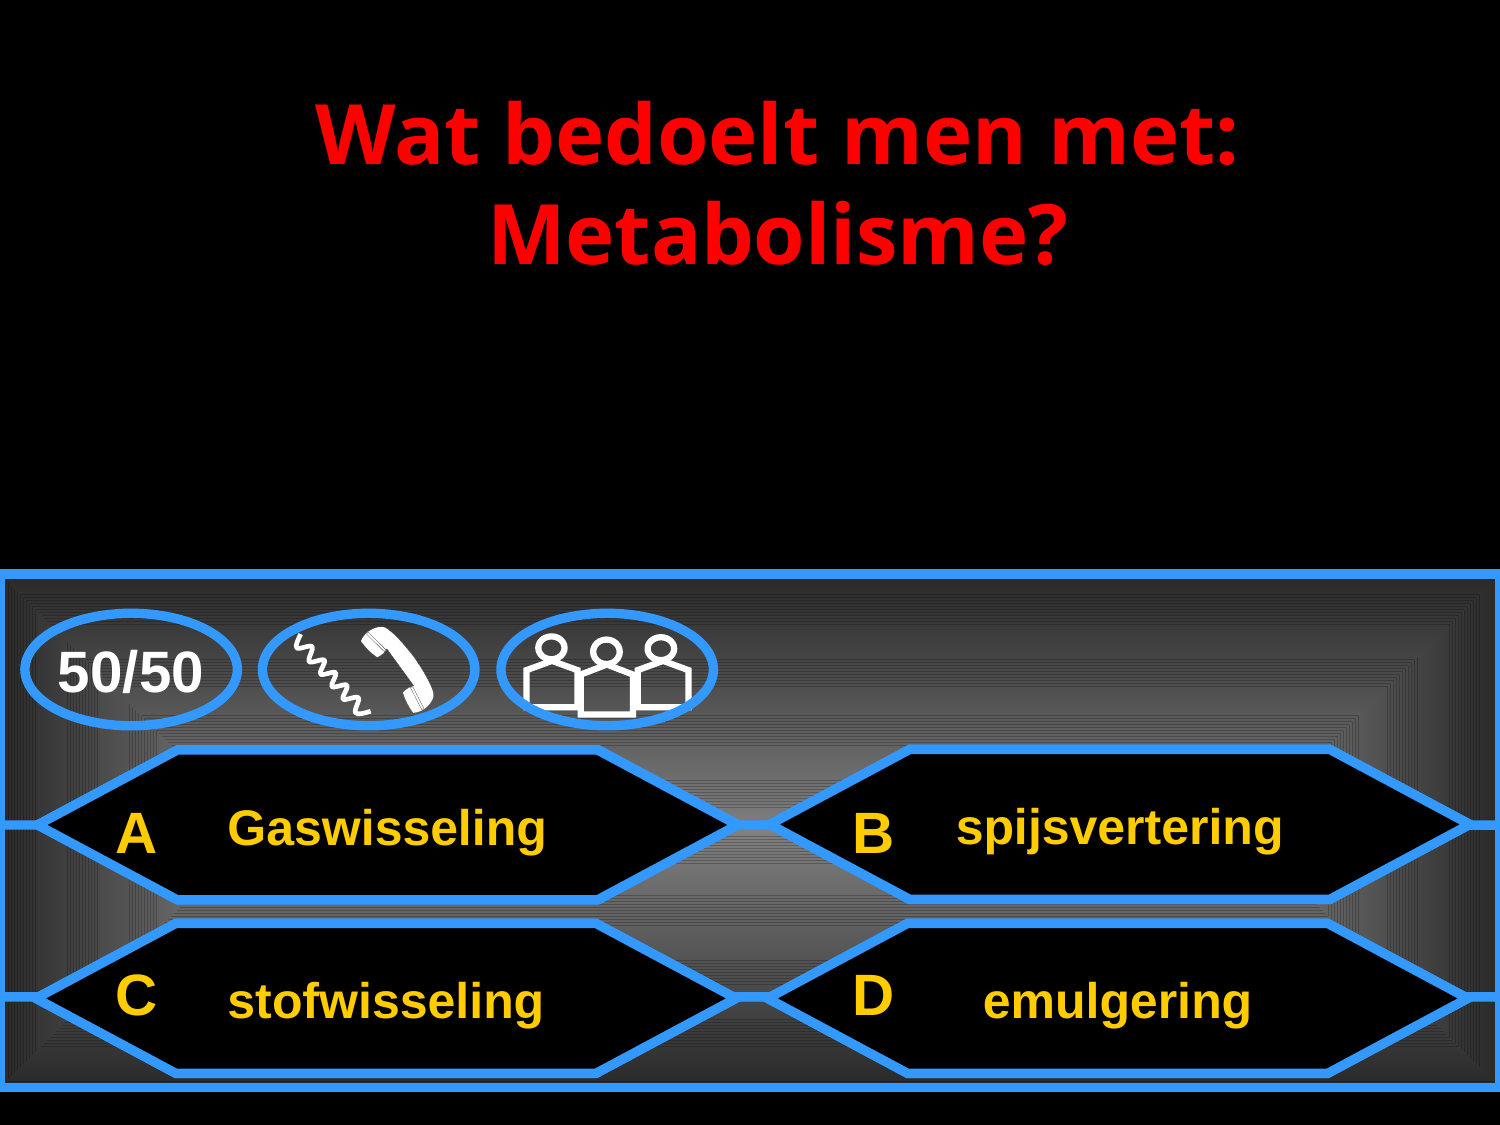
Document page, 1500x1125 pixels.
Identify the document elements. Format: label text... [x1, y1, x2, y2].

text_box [0, 574, 1500, 1088]
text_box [526, 636, 689, 715]
title Wat bedoelt men met: Metabolisme? [112, 87, 1444, 275]
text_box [324, 624, 435, 730]
